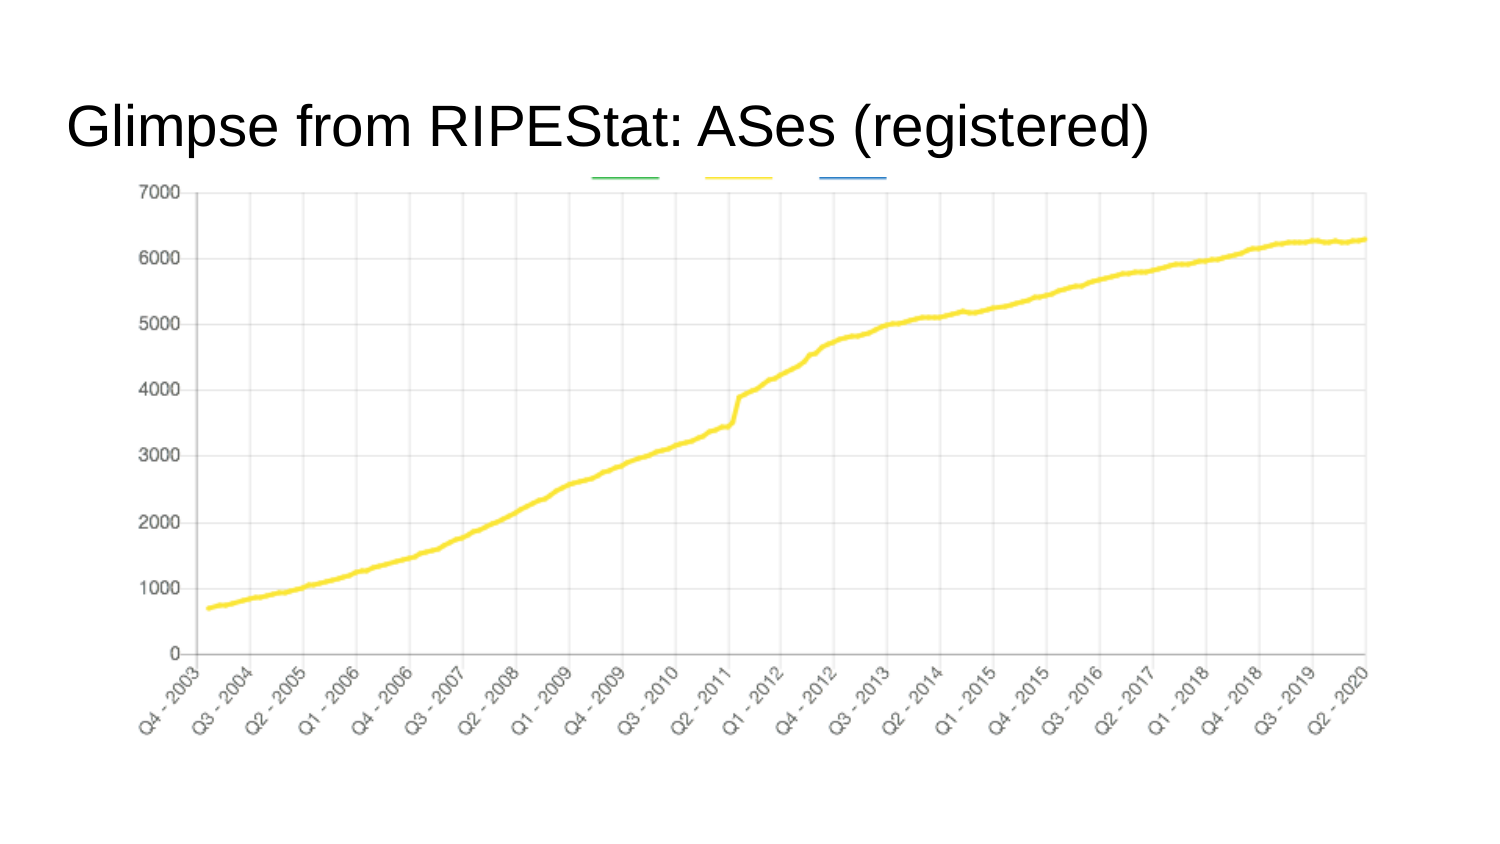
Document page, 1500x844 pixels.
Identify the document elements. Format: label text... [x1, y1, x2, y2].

picture [117, 176, 1383, 762]
title Glimpse from RIPEStat: ASes (registered) [51, 72, 1449, 167]
